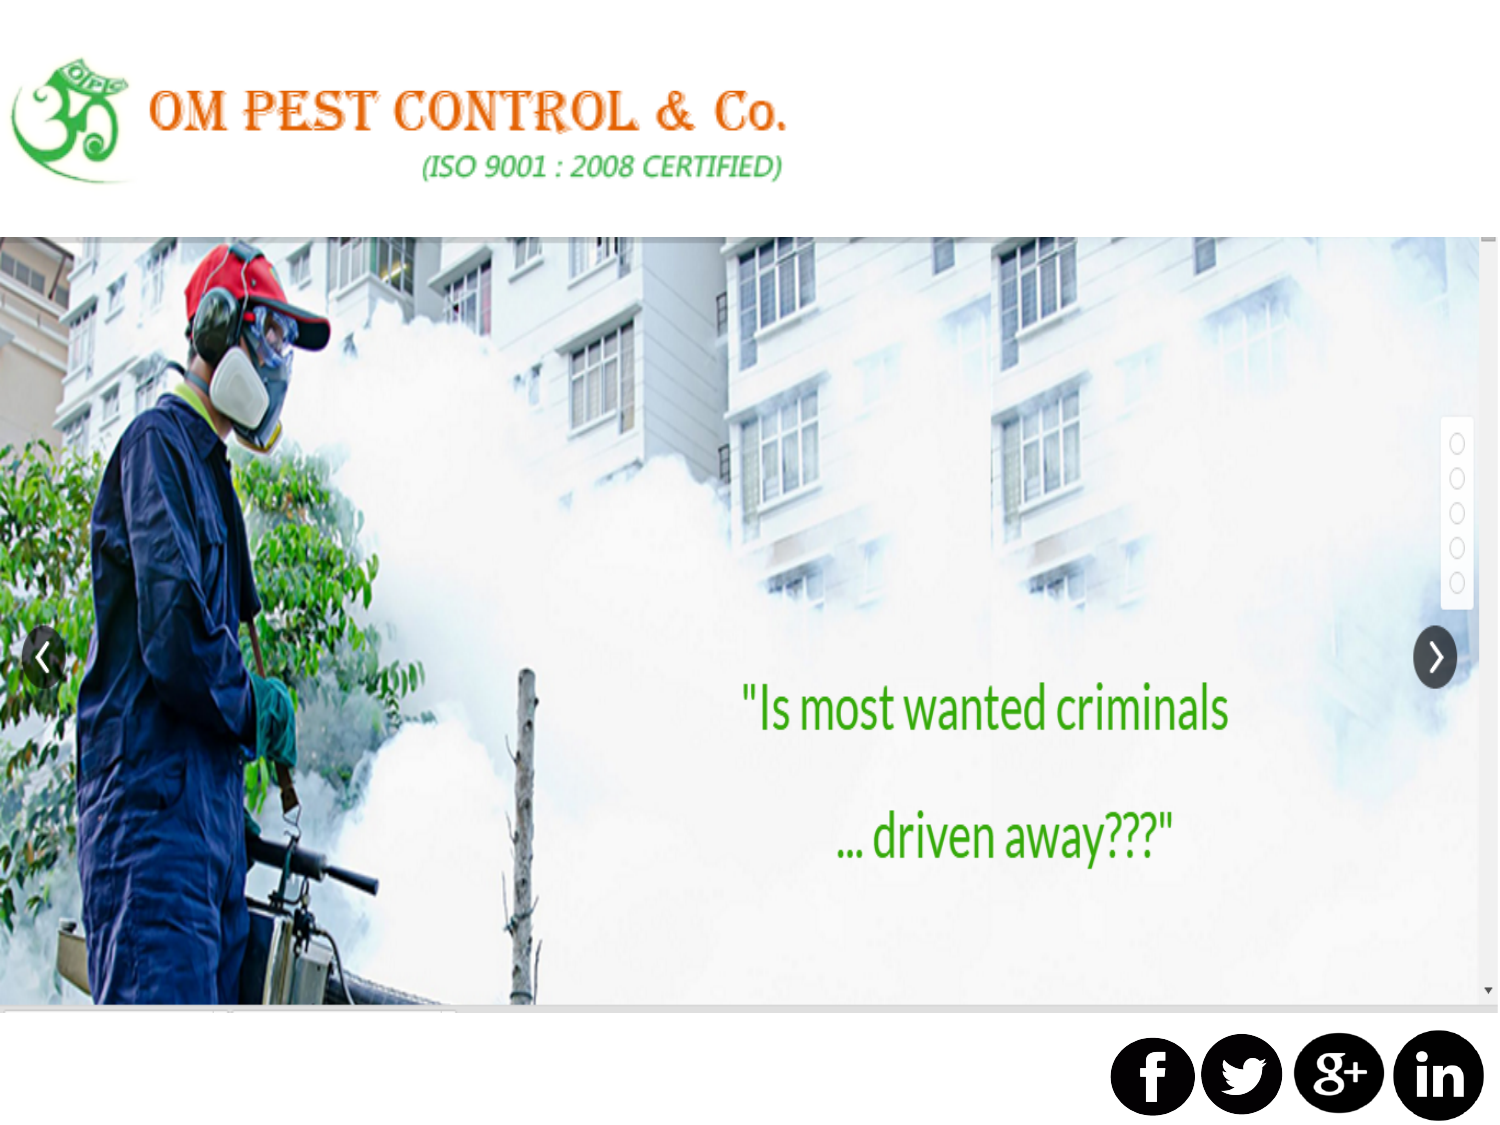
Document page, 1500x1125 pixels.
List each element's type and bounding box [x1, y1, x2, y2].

picture [1190, 1024, 1488, 1125]
picture [0, 49, 938, 197]
picture [0, 237, 1500, 1013]
picture [1099, 1027, 1187, 1125]
